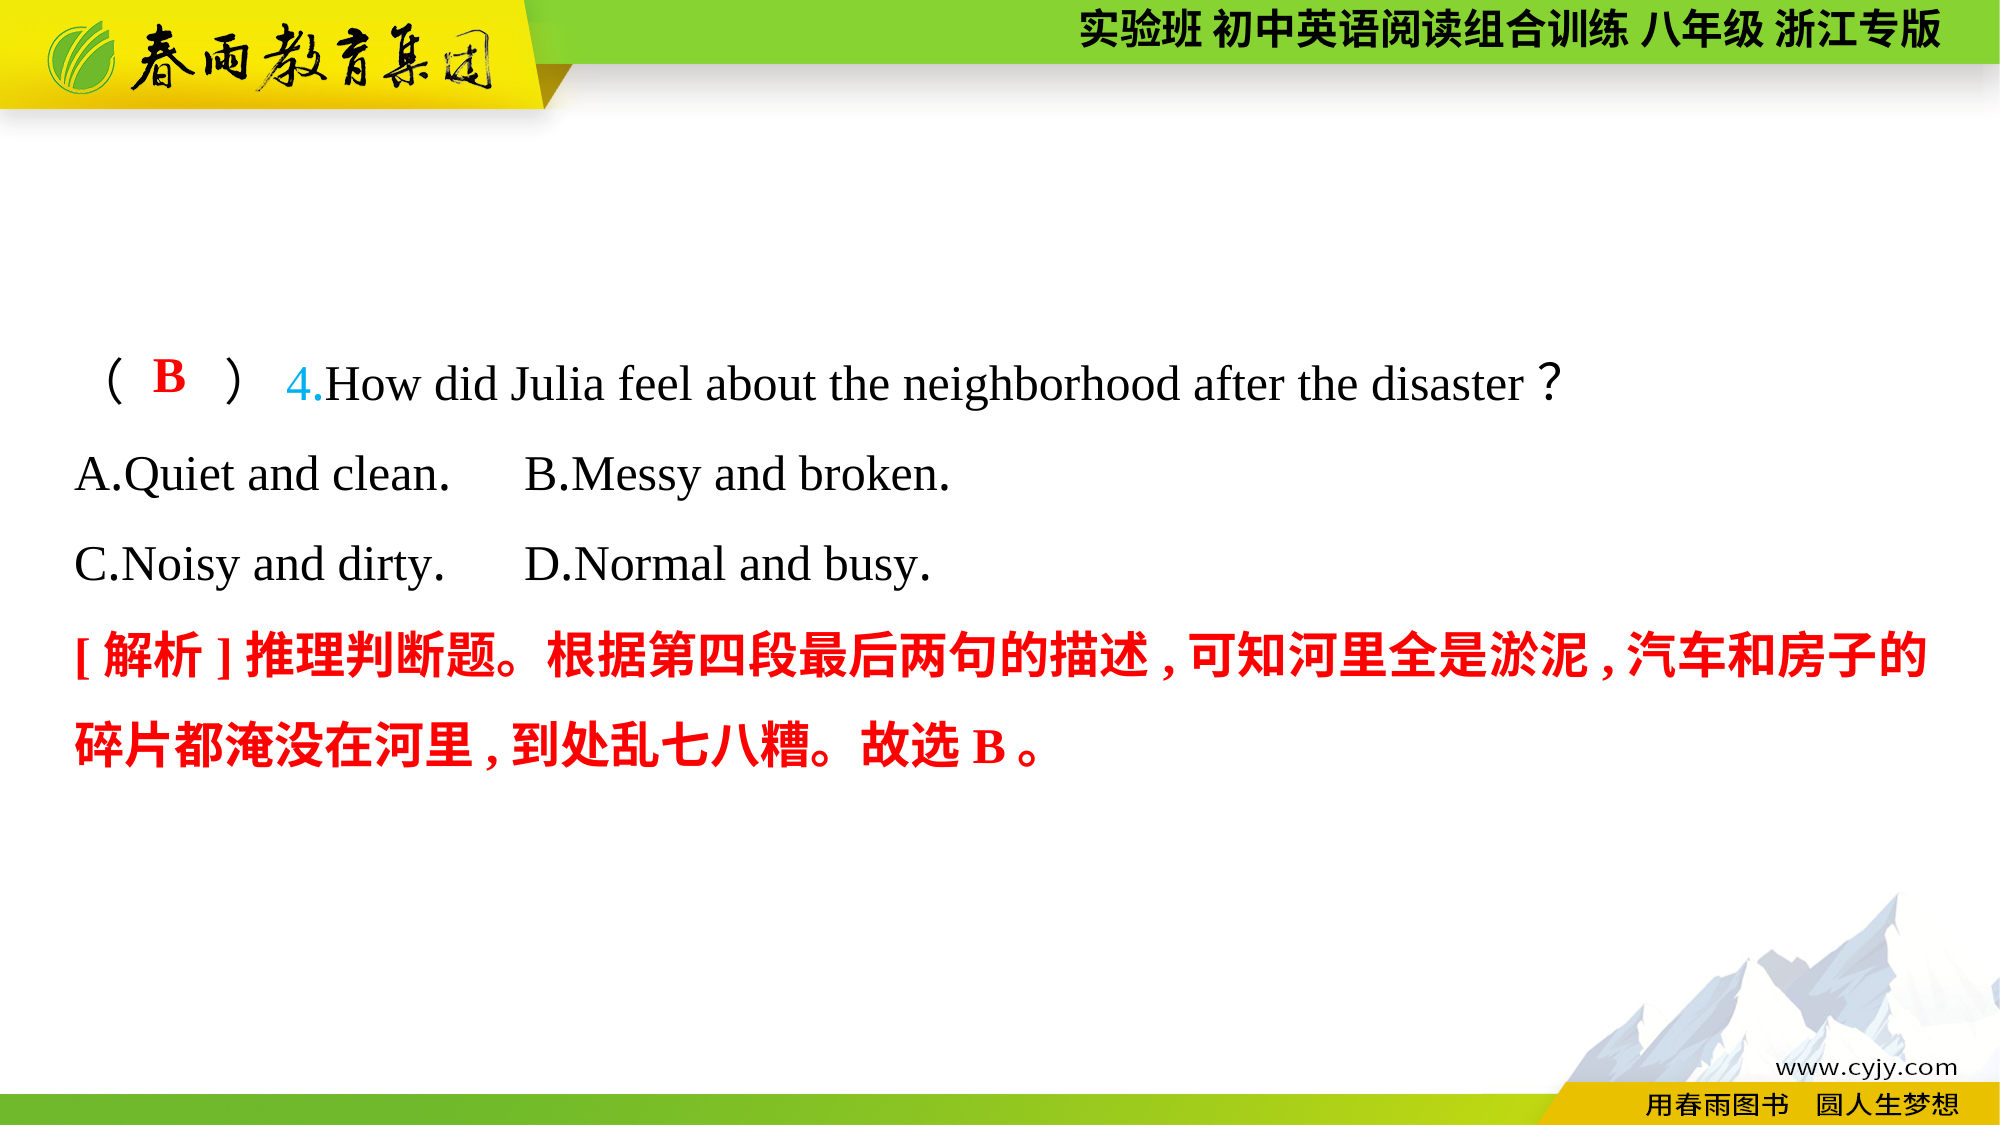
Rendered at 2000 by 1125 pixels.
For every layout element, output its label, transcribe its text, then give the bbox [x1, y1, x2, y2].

text_box [解析]推理判断题。根据第四段最后两句的描述,可知河里全是淤泥,汽车和房子的碎片都淹没在河里,到处乱七八糟。故选B。 [59, 586, 1944, 782]
picture [0, 0, 2000, 1125]
text_box B [138, 334, 202, 410]
list （ ）4.How did Julia feel about the neighborhood after the disaster？ A.Quiet and clean. B.Messy and broken. C.Noisy and dirty. D.Normal and busy. [59, 313, 1944, 586]
